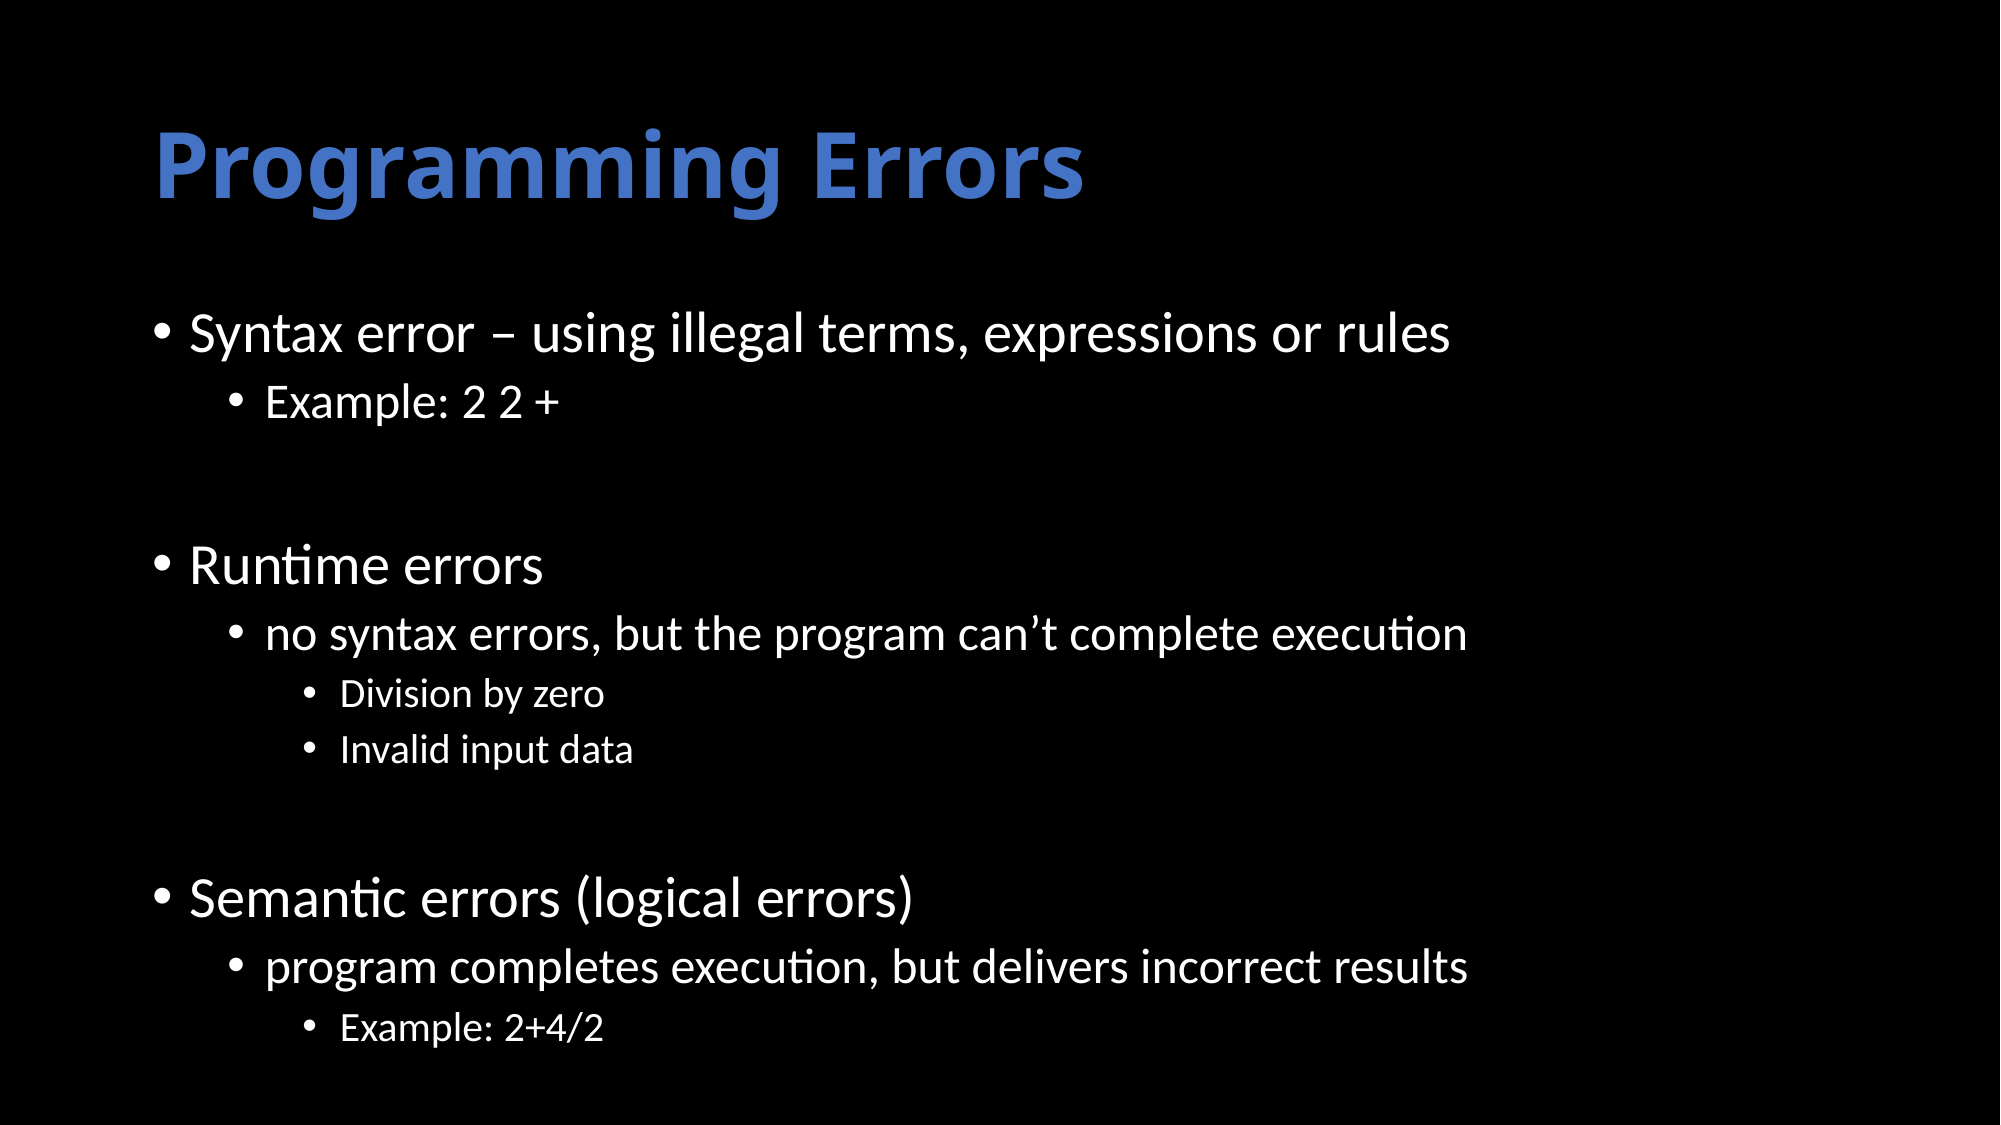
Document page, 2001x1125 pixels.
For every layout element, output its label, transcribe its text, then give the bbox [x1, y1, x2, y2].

list Syntax error – using illegal terms, expressions or rules Example: 2 2 + Runtime errors no syntax errors, but the program can’t complete execution Division by zero Invalid input data Semantic errors (logical errors) program completes execution, but delivers incorrect results Example: 2+4/2 [137, 204, 1894, 1066]
title Programming Errors [137, 59, 1863, 204]
